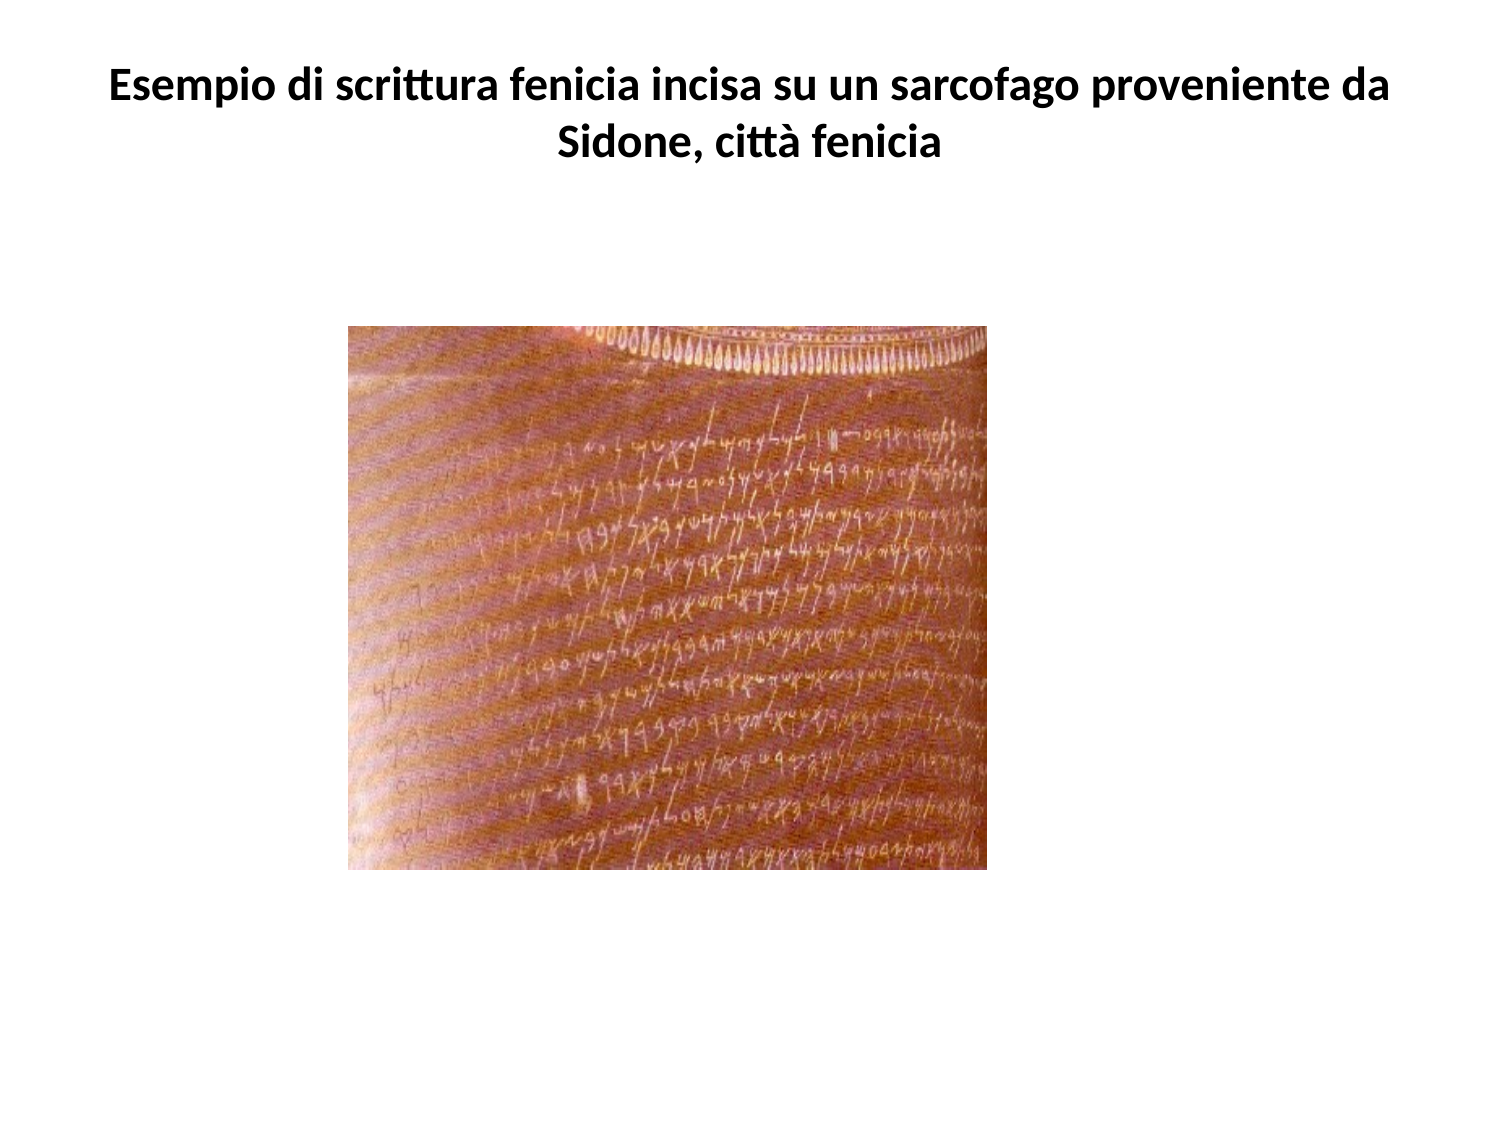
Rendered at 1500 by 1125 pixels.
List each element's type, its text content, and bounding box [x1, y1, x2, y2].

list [348, 326, 987, 870]
title Esempio di scrittura fenicia incisa su un sarcofago proveniente da Sidone, città fenicia [75, 45, 1425, 233]
